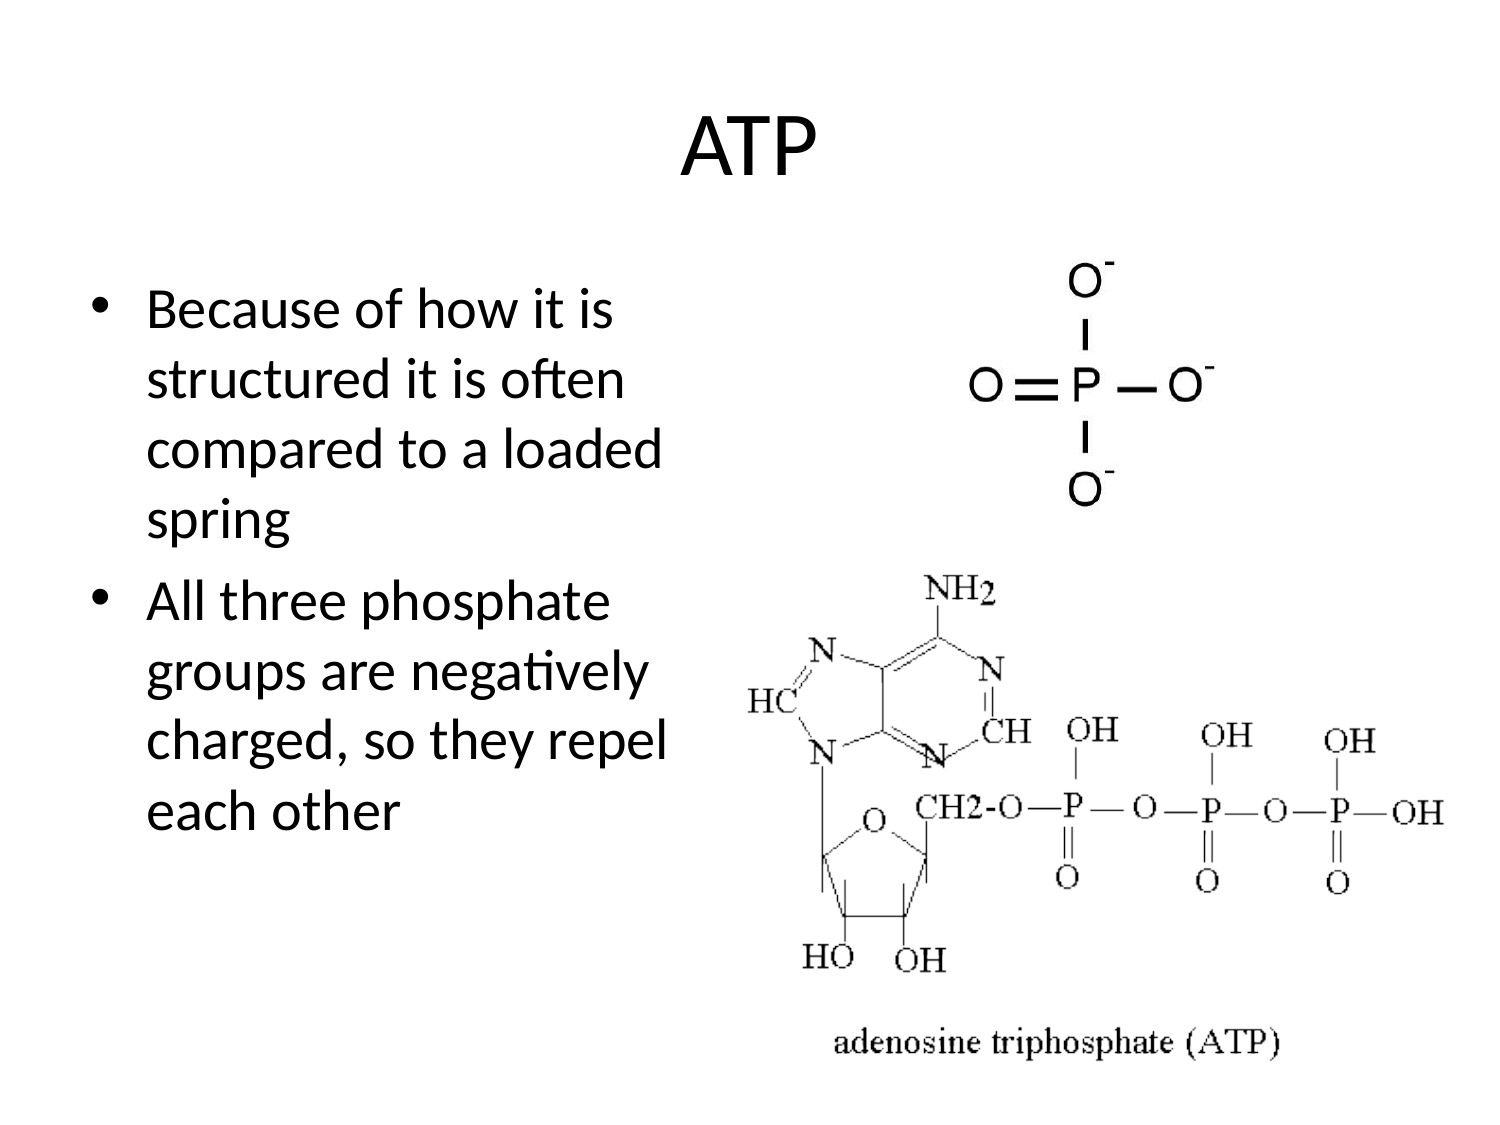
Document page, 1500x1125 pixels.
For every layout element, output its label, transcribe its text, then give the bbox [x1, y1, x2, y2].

picture [731, 562, 1450, 1069]
list Because of how it is structured it is often compared to a loaded spring All three phosphate groups are negatively charged, so they repel each other [75, 262, 738, 1005]
title ATP [75, 45, 1425, 233]
picture [962, 237, 1219, 526]
